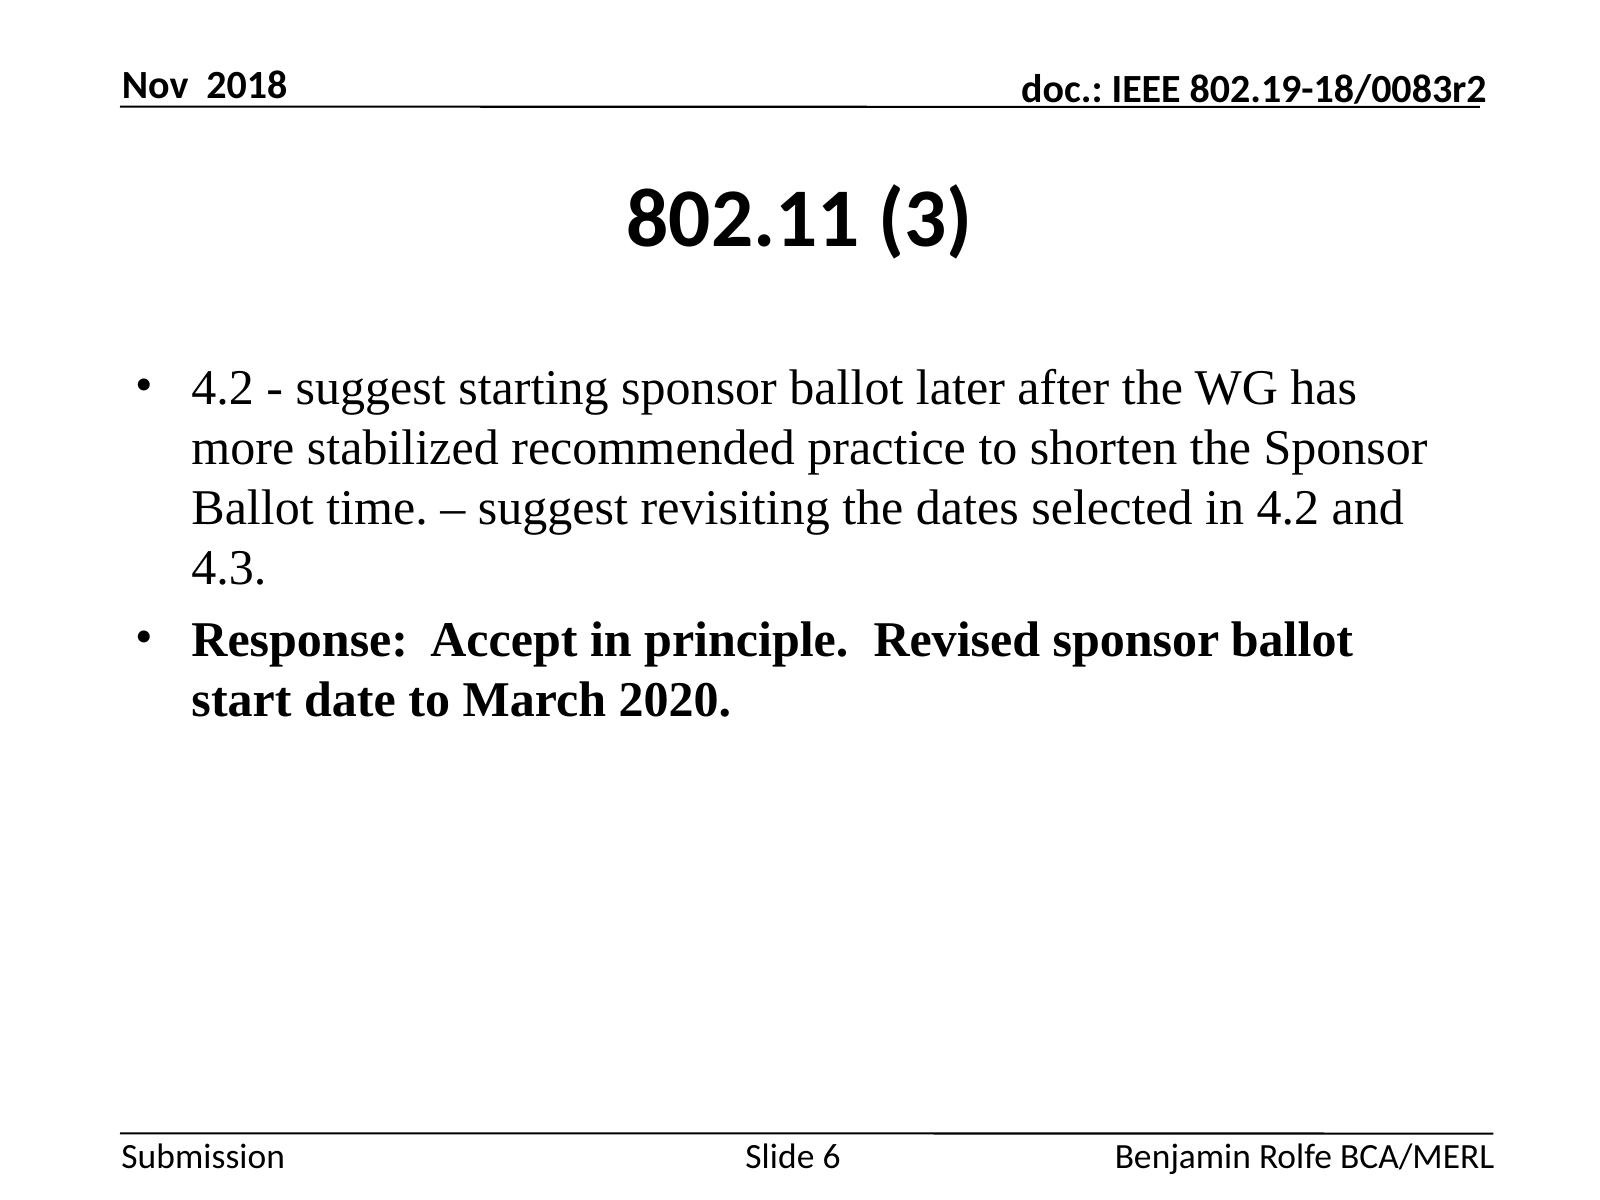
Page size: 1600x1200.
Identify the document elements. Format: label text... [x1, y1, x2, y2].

title 802.11 (3) [119, 119, 1480, 307]
footer Benjamin Rolfe BCA/MERL [937, 1132, 1495, 1174]
slide_number Slide 6 [733, 1132, 854, 1197]
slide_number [121, 58, 451, 107]
list 4.2 - suggest starting sponsor ballot later after the WG has more stabilized recommended practice to shorten the Sponsor Ballot time. – suggest revisiting the dates selected in 4.2 and 4.3. Response: Accept in principle. Revised sponsor ballot start date to March 2020. [119, 346, 1480, 1067]
